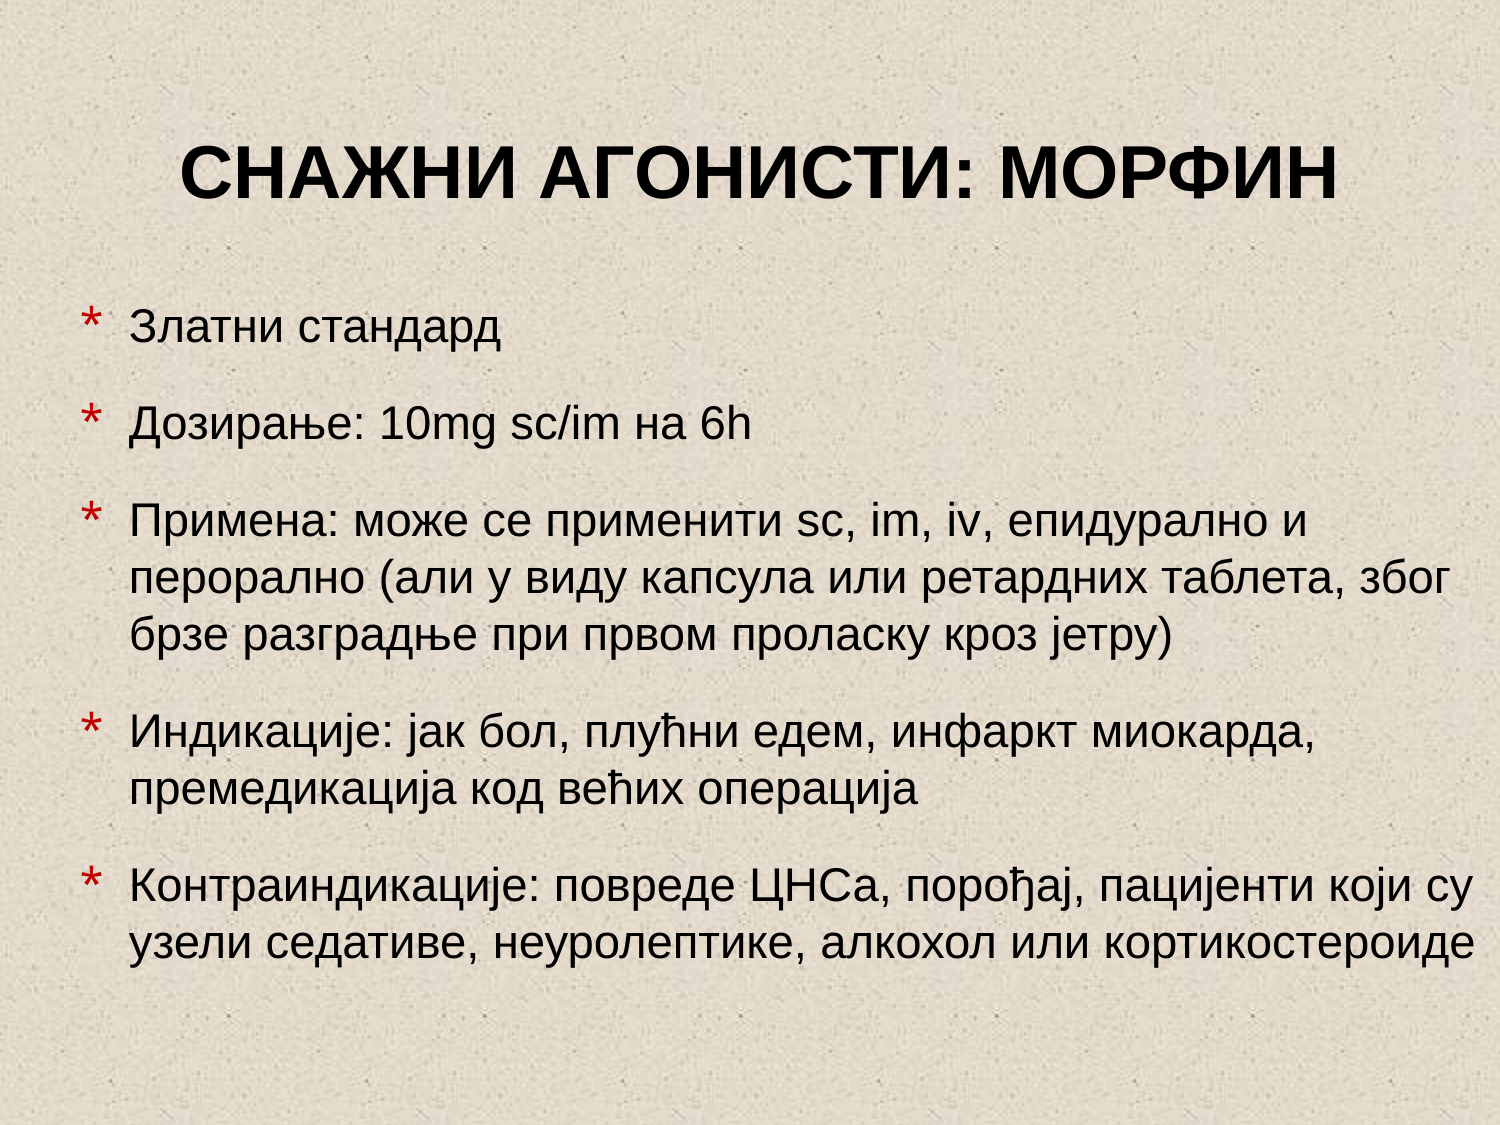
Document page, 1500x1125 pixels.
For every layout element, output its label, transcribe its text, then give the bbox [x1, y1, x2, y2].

picture [0, 0, 1500, 1125]
list Златни стандард Дозирање: 10mg sc/im на 6h Примена: може се применити sc, im, iv, епидурално и перорално (али у виду капсула или ретардних таблета, због брзе разградње при првом проласку кроз јетру) Индикације: јак бол, плућни едем, инфаркт миокарда, премедикација код већих операција Контраиндикације: повреде ЦНСа, порођај, пацијенти који су узели седативе, неуролептике, алкохол или кортикостероиде [62, 287, 1500, 1125]
title СНАЖНИ АГОНИСТИ: МОРФИН [75, 75, 1425, 263]
